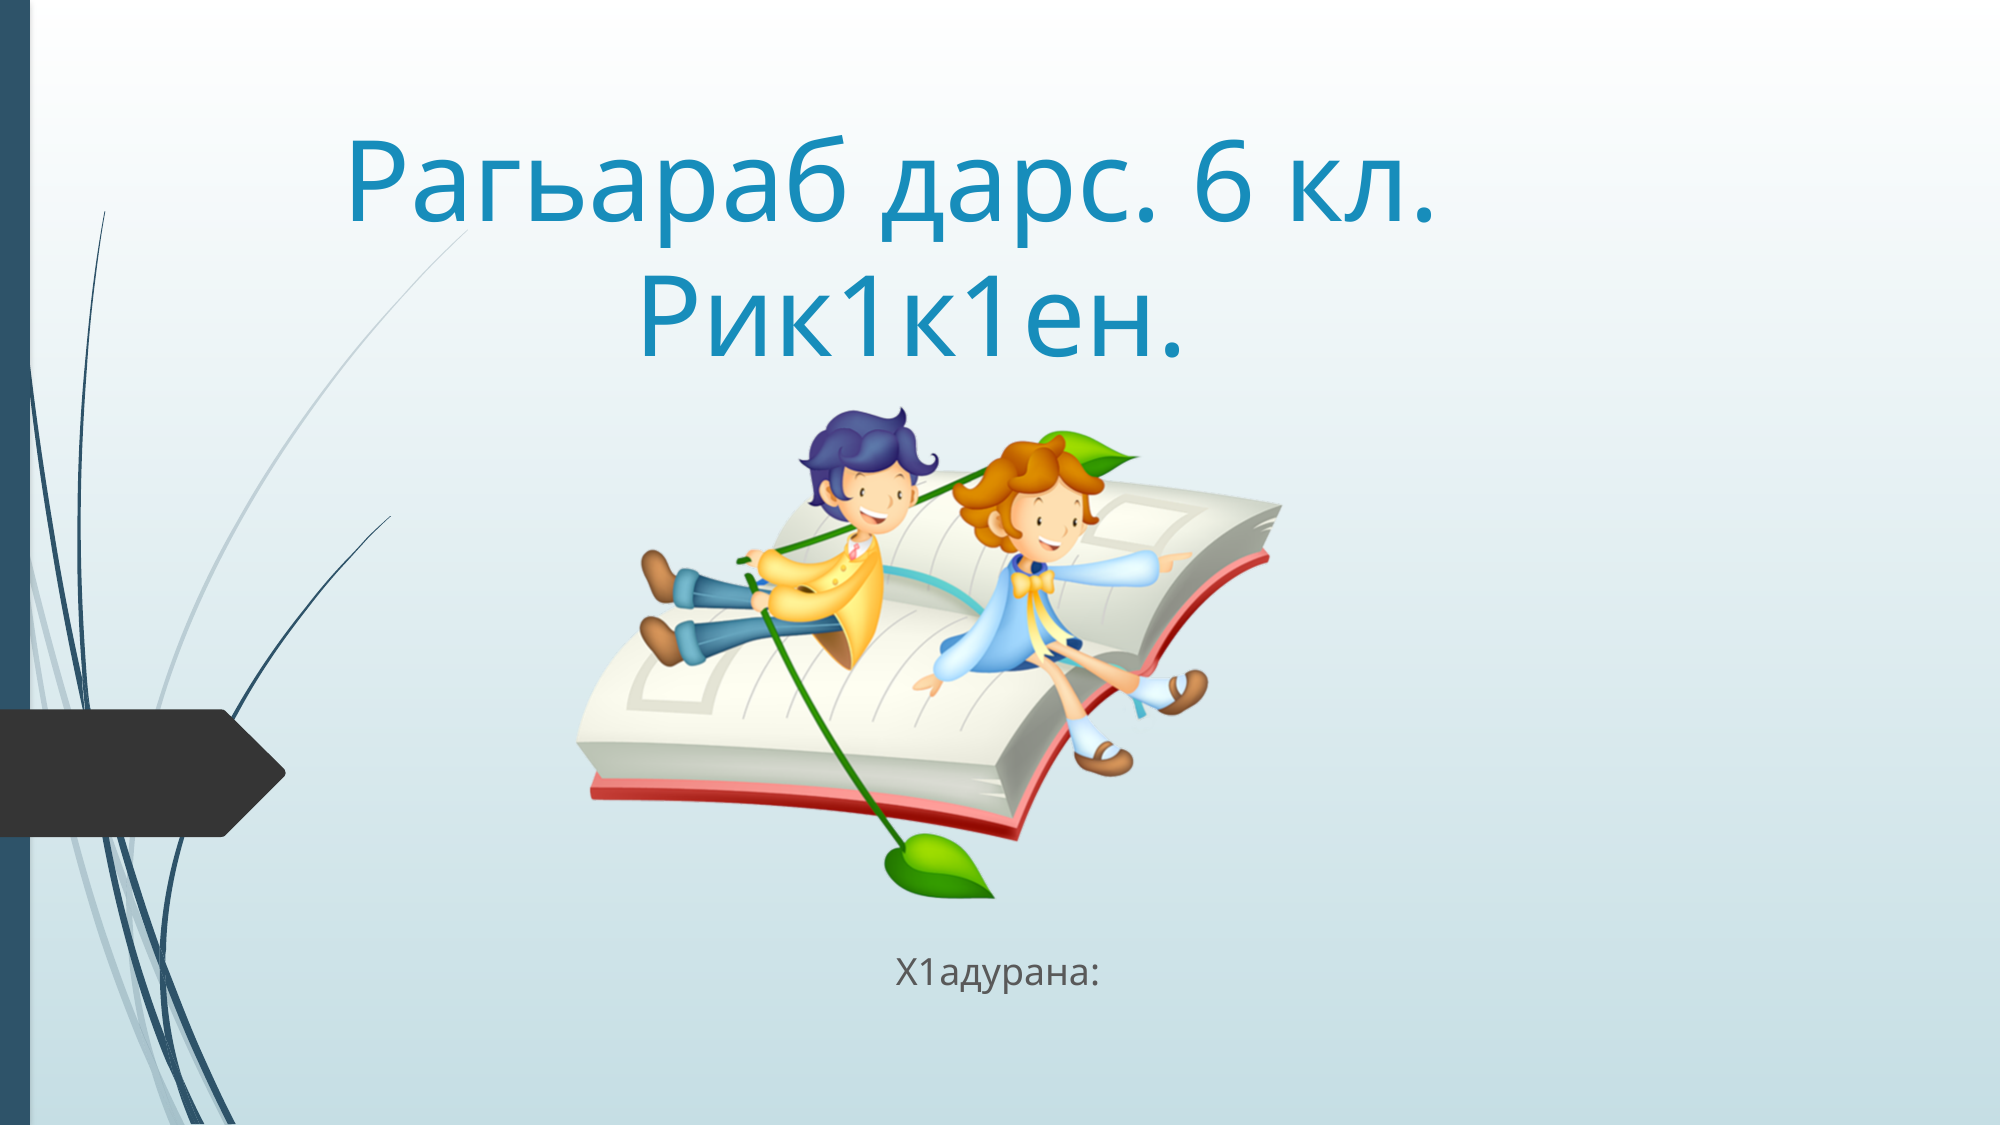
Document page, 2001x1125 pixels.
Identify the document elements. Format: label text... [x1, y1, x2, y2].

title Рагьараб дарс. 6 кл. Рик1к1ен. [327, 15, 1790, 387]
subtitle Х1адурана: [880, 940, 2000, 1125]
picture [527, 406, 1331, 920]
